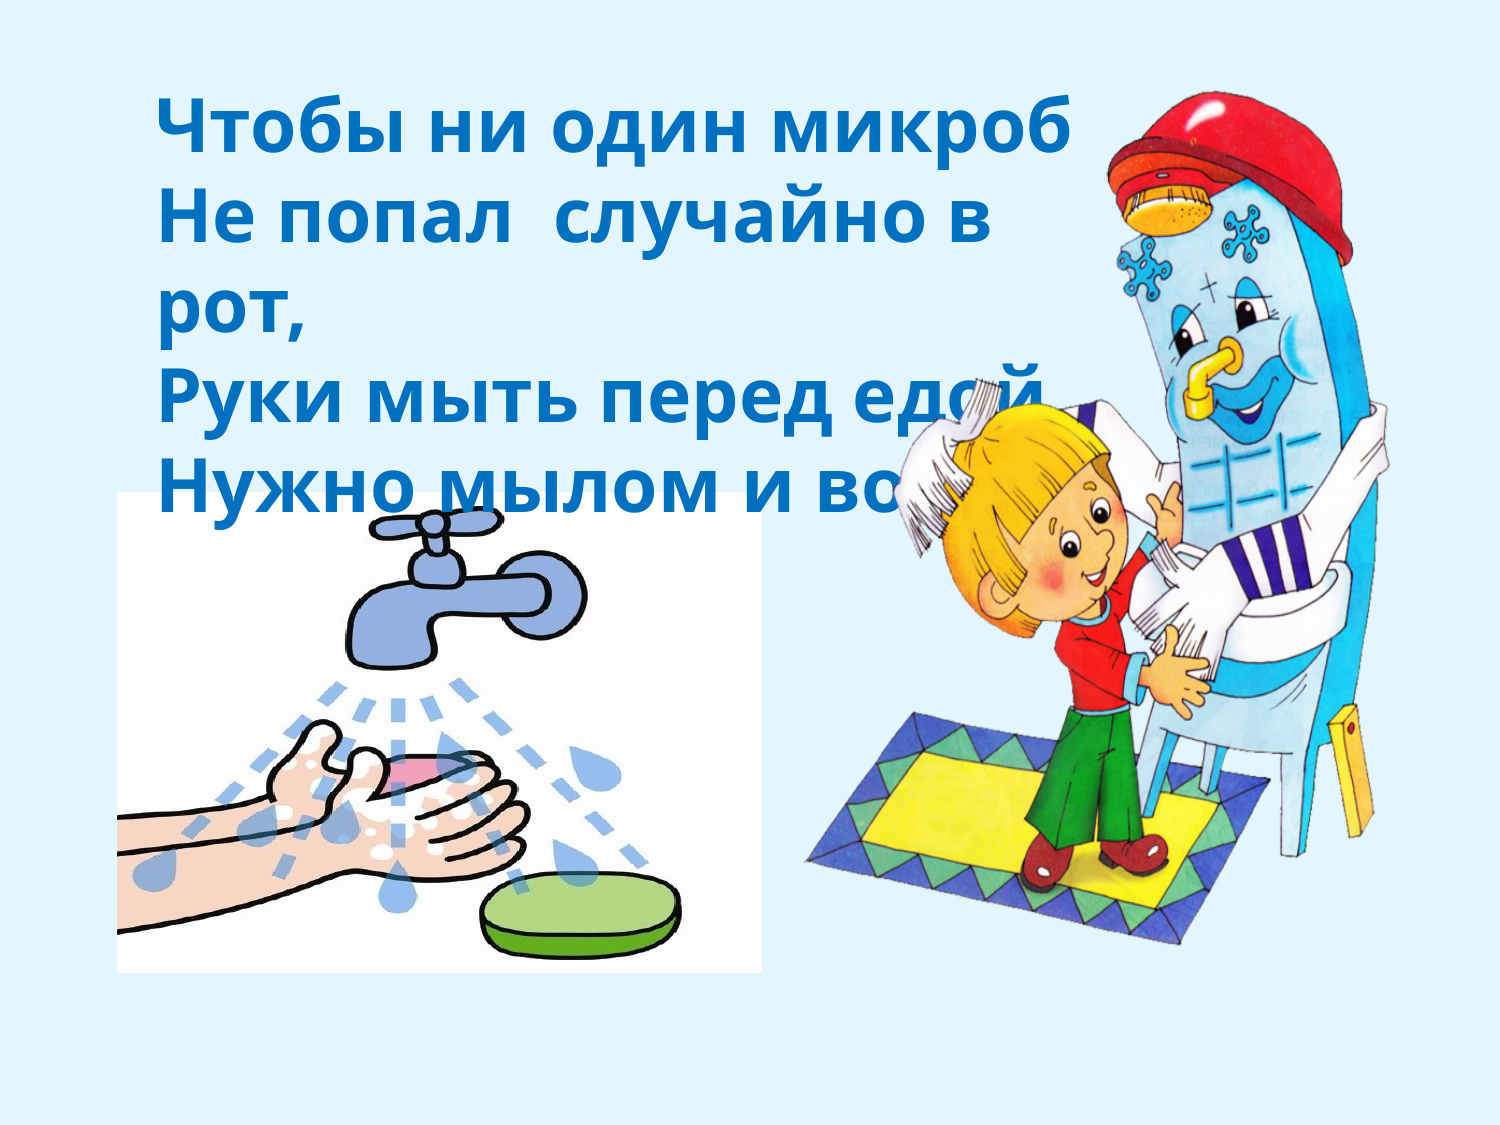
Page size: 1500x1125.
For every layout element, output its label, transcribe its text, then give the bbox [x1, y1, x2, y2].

picture [796, 70, 1395, 962]
picture [116, 491, 762, 973]
text_box Чтобы ни один микроб Не попал случайно в рот, Руки мыть перед едой Нужно мылом и водой. [140, 70, 794, 625]
